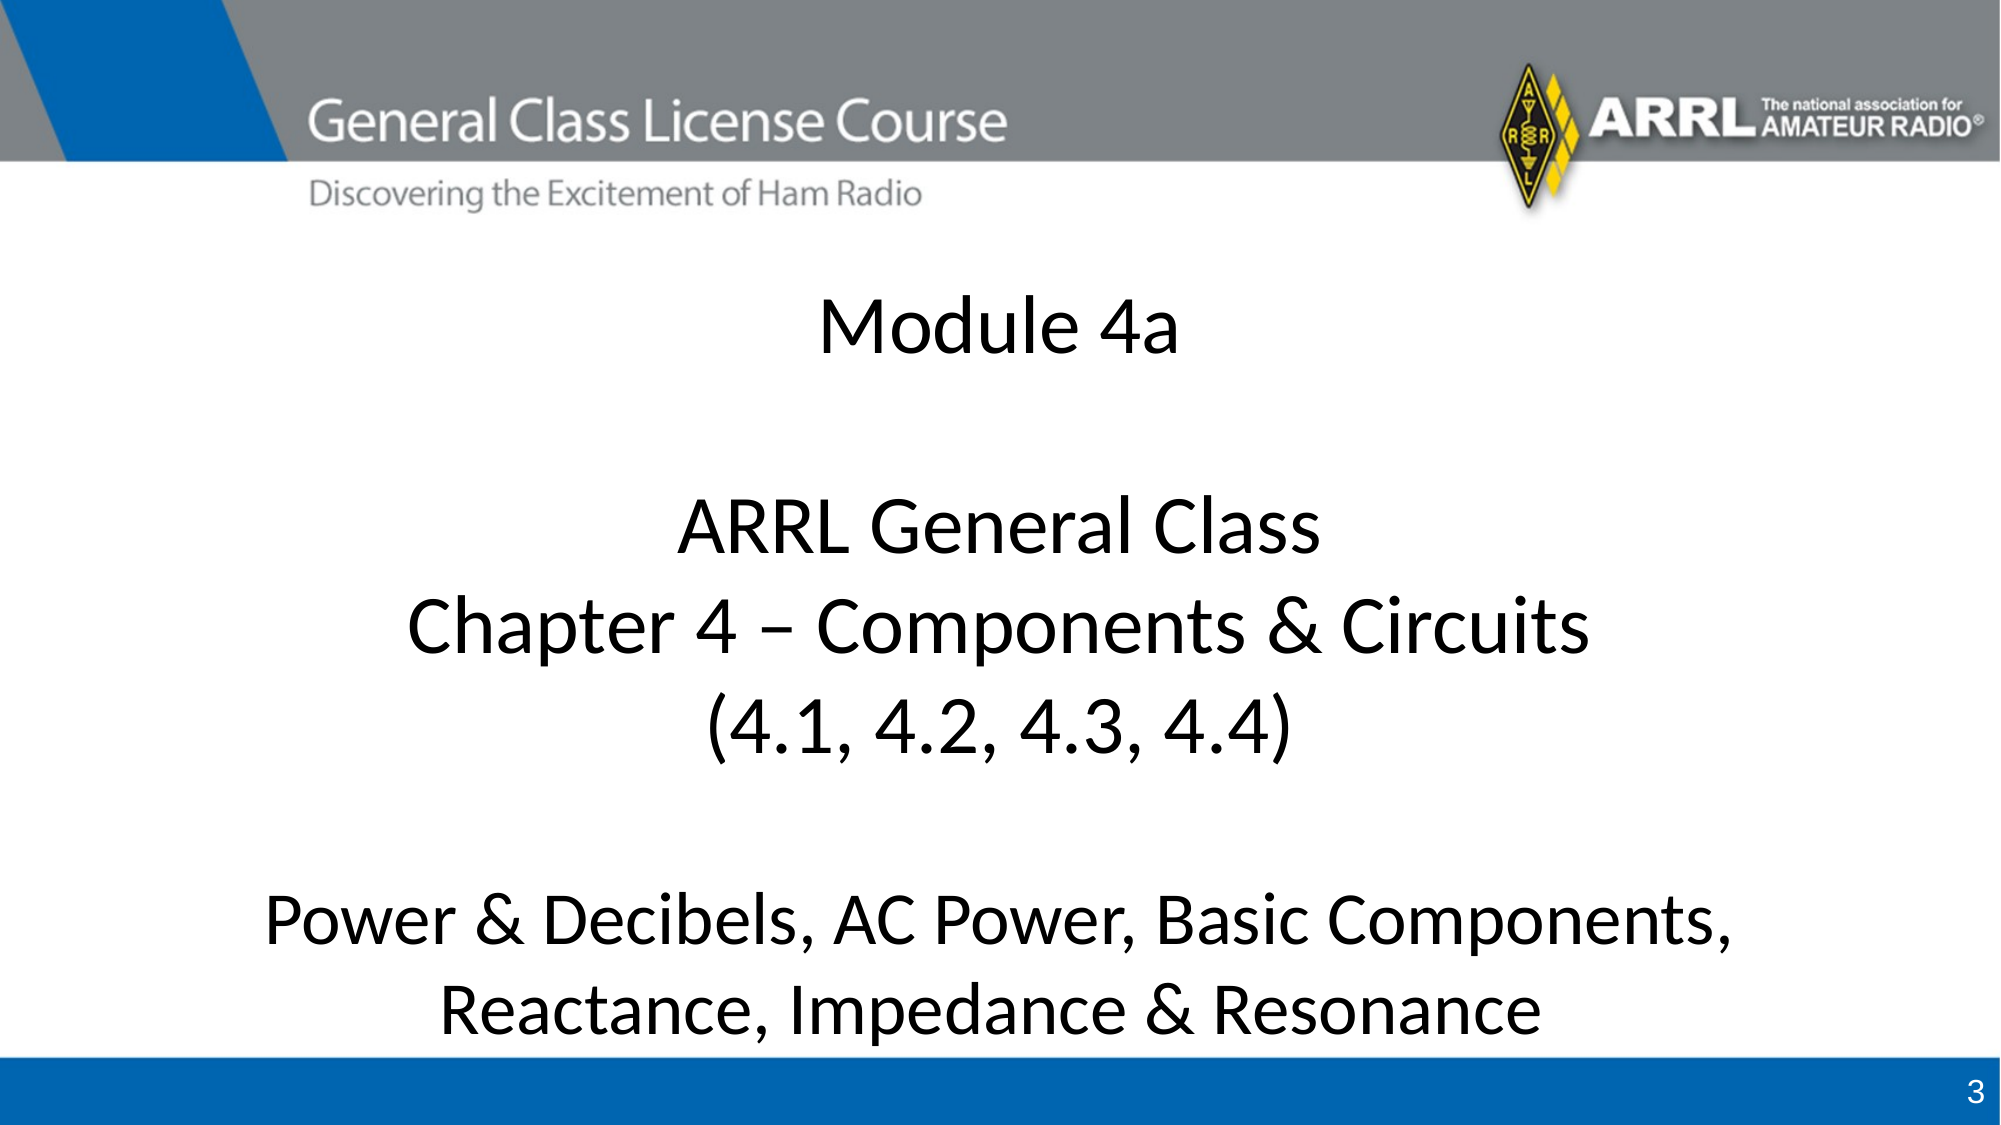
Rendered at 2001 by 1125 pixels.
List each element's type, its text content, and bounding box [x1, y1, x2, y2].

text_box 3 [1912, 1062, 2000, 1118]
title Module 4a ARRL General Class Chapter 4 – Components & Circuits (4.1, 4.2, 4.3, 4.4) Power & Decibels, AC Power, Basic Components, Reactance, Impedance & Resonance [99, 262, 1900, 888]
picture [0, 0, 2001, 1125]
